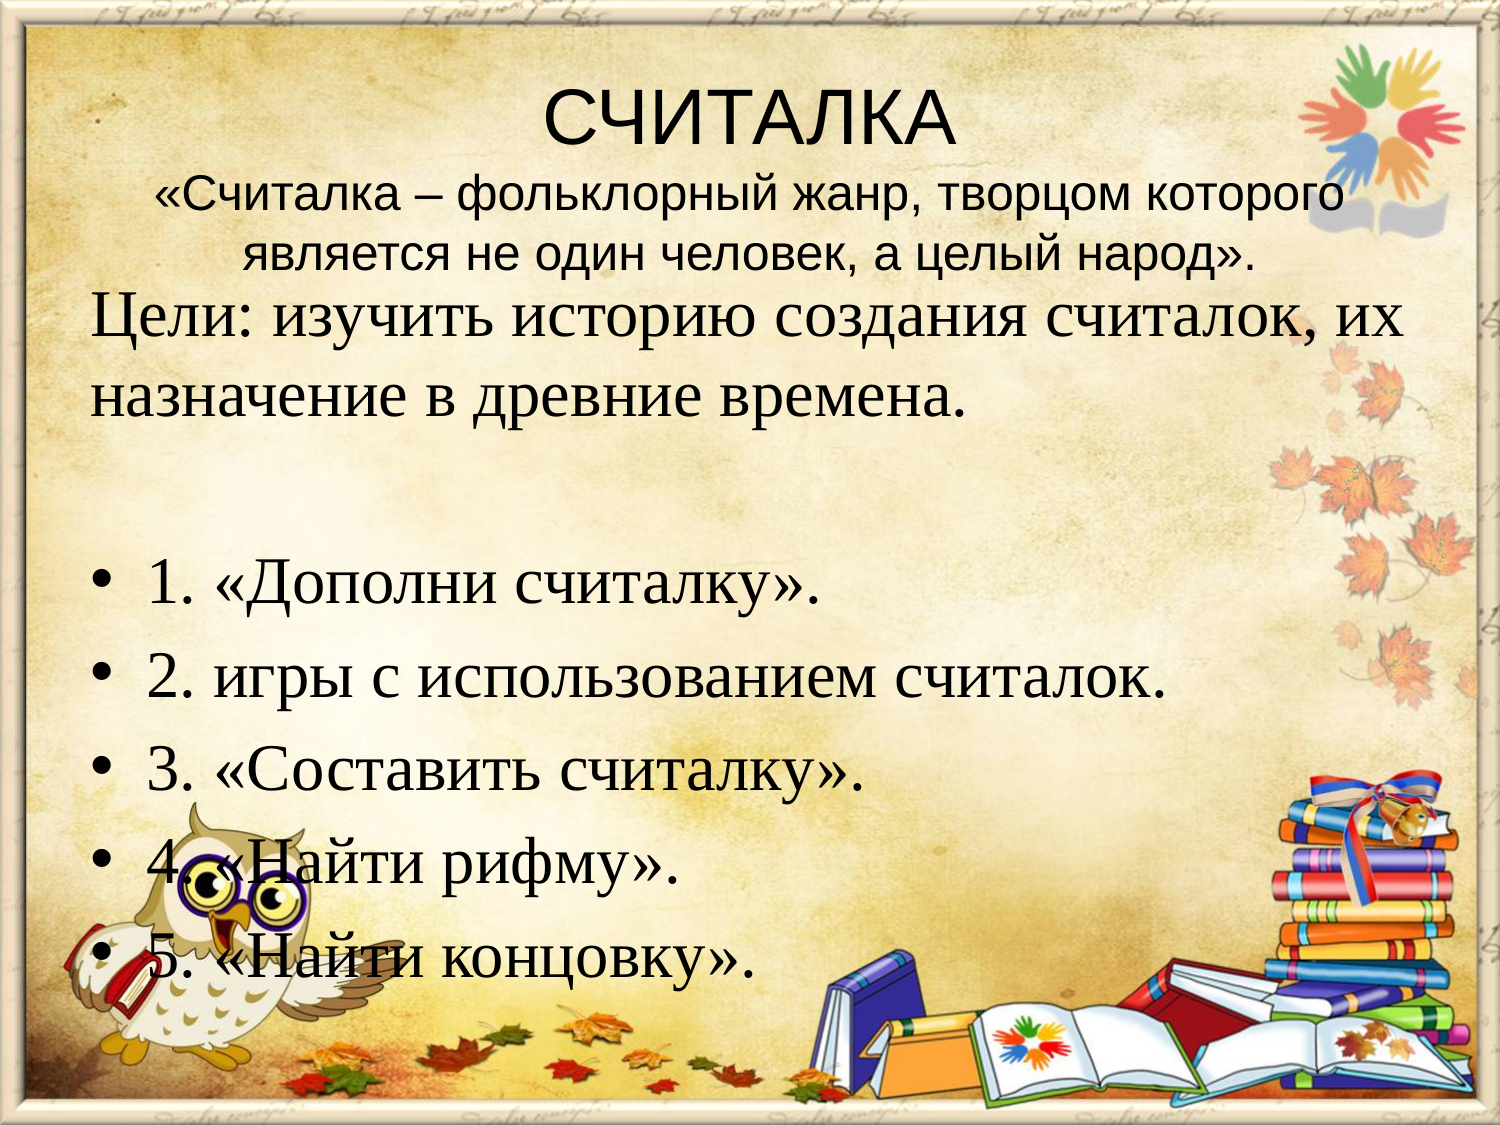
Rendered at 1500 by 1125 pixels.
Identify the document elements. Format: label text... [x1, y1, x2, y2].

title СЧИТАЛКА «Считалка – фольклорный жанр, творцом которого является не один человек, а целый народ». [75, 55, 1425, 350]
list Цели: изучить историю создания считалок, их назначение в древние времена. 1. «Дополни считалку». 2. игры с использованием считалок. 3. «Составить считалку». 4. «Найти рифму». 5. «Найти концовку». [75, 350, 1425, 1005]
picture [0, 0, 1500, 1125]
